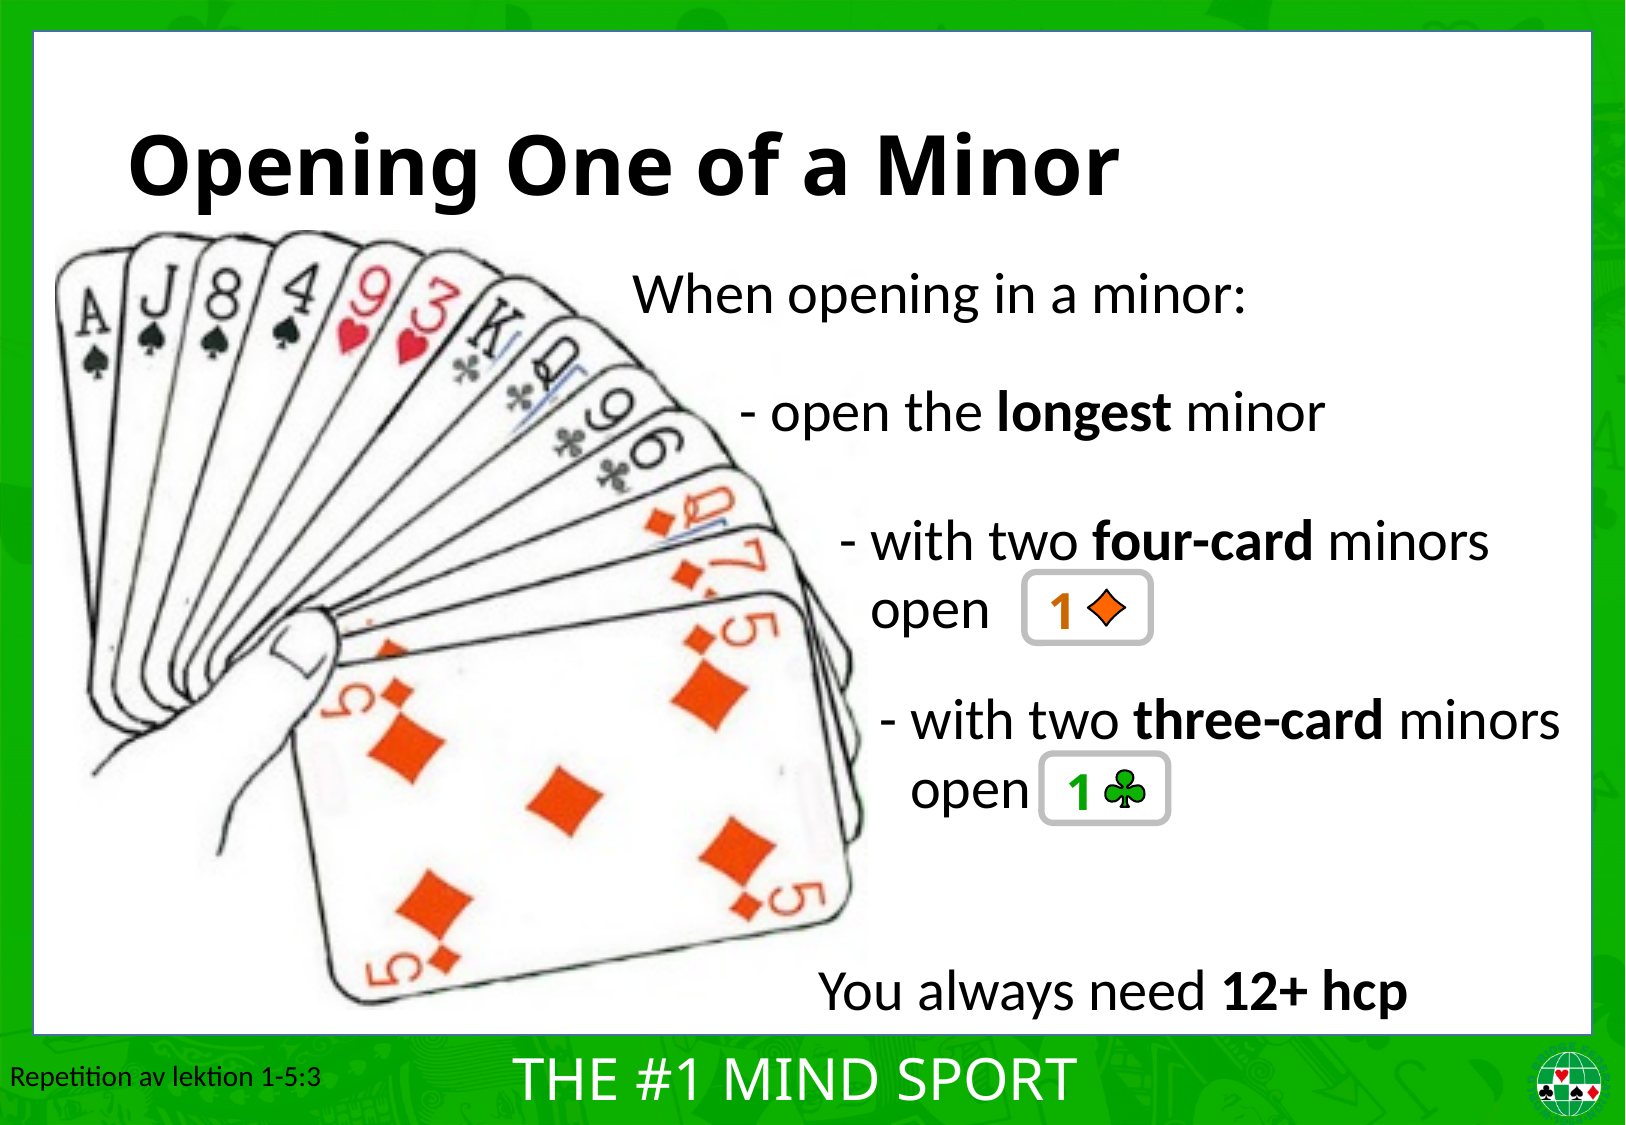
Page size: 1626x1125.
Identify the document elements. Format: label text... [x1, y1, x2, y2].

text_box - open the longest minor [868, 362, 1596, 454]
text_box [810, 512, 1588, 643]
picture [0, 0, 1626, 1125]
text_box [851, 701, 1588, 823]
text_box You always need 12+ hcp [803, 924, 1600, 1015]
title Opening One of a Minor [111, 59, 1514, 278]
text_box When opening in a minor: [617, 227, 1350, 319]
